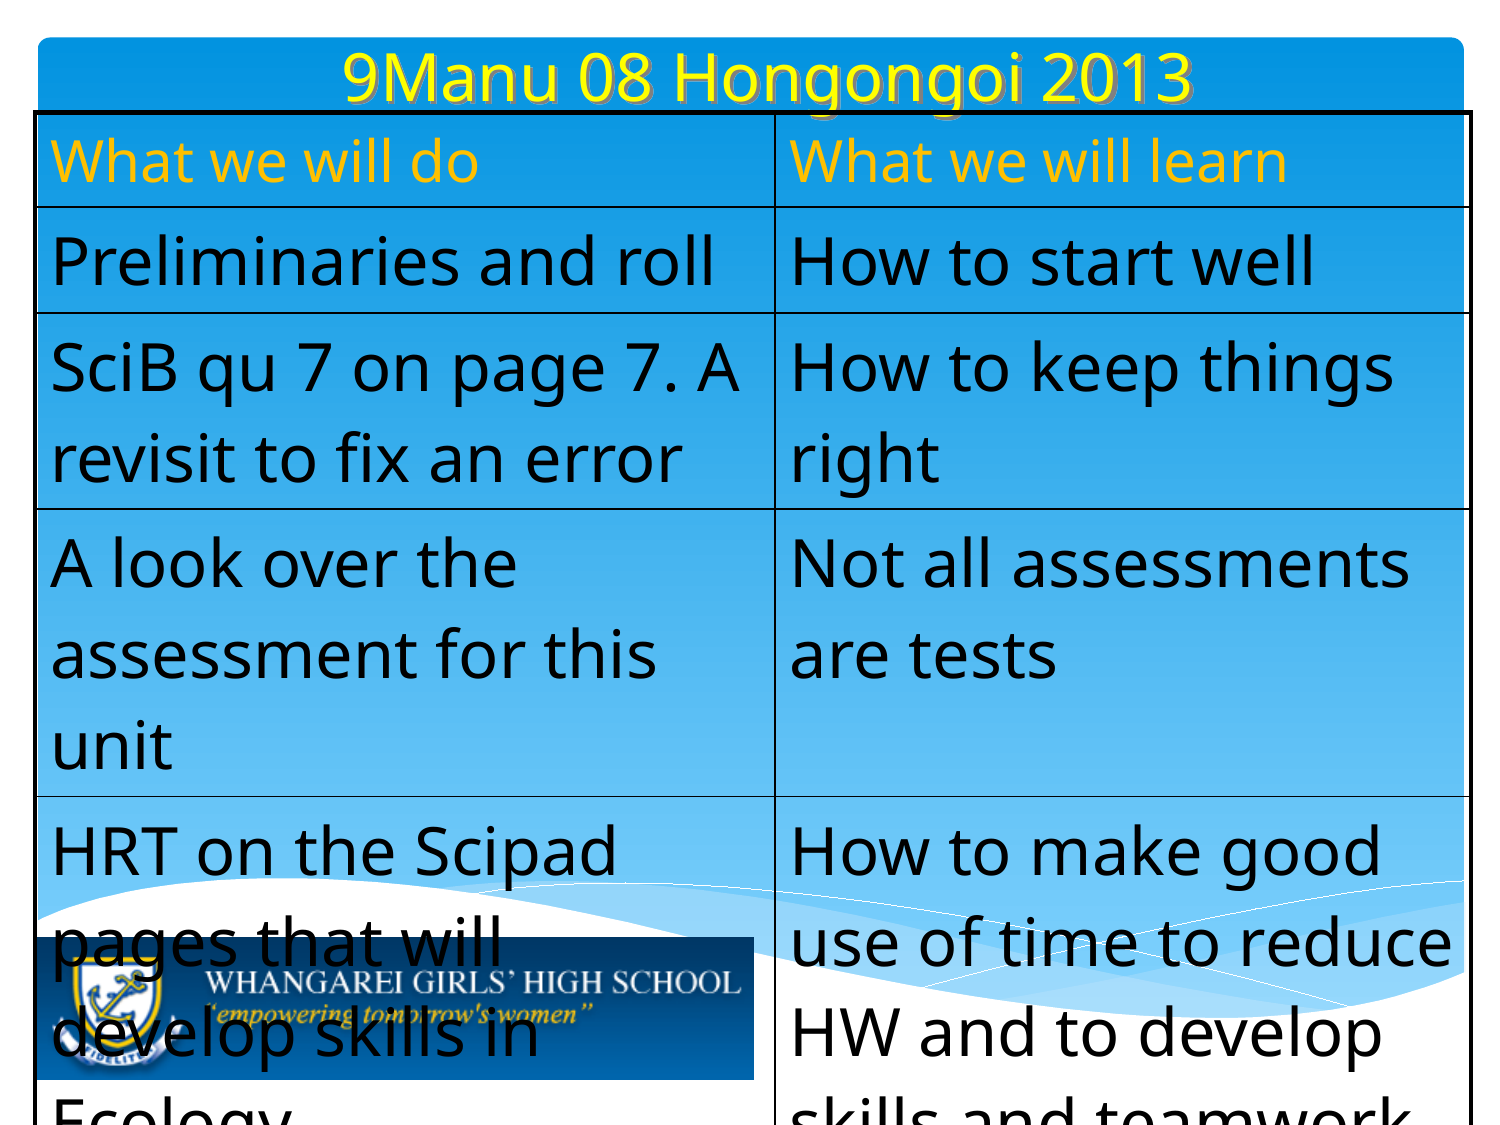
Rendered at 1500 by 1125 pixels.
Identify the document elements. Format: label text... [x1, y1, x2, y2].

table_cell A look over the assessment for this unit [37, 510, 774, 796]
table_header What we will learn [776, 115, 1469, 206]
text_box 9Manu 08 Hongongoi 2013 [162, 24, 1375, 110]
picture [37, 937, 754, 1080]
table_cell How to start well [776, 208, 1469, 312]
table_cell Preliminaries and roll [37, 208, 774, 312]
table_header What we will do [37, 115, 774, 206]
table_cell SciB qu 7 on page 7. A revisit to fix an error [37, 314, 774, 508]
table_cell Not all assessments are tests [776, 510, 1469, 796]
table_cell How to make good use of time to reduce HW and to develop skills and teamwork [776, 797, 1469, 1125]
table_cell How to keep things right [776, 314, 1469, 508]
table_cell HRT on the Scipad pages that will develop skills in Ecology [37, 797, 774, 1125]
